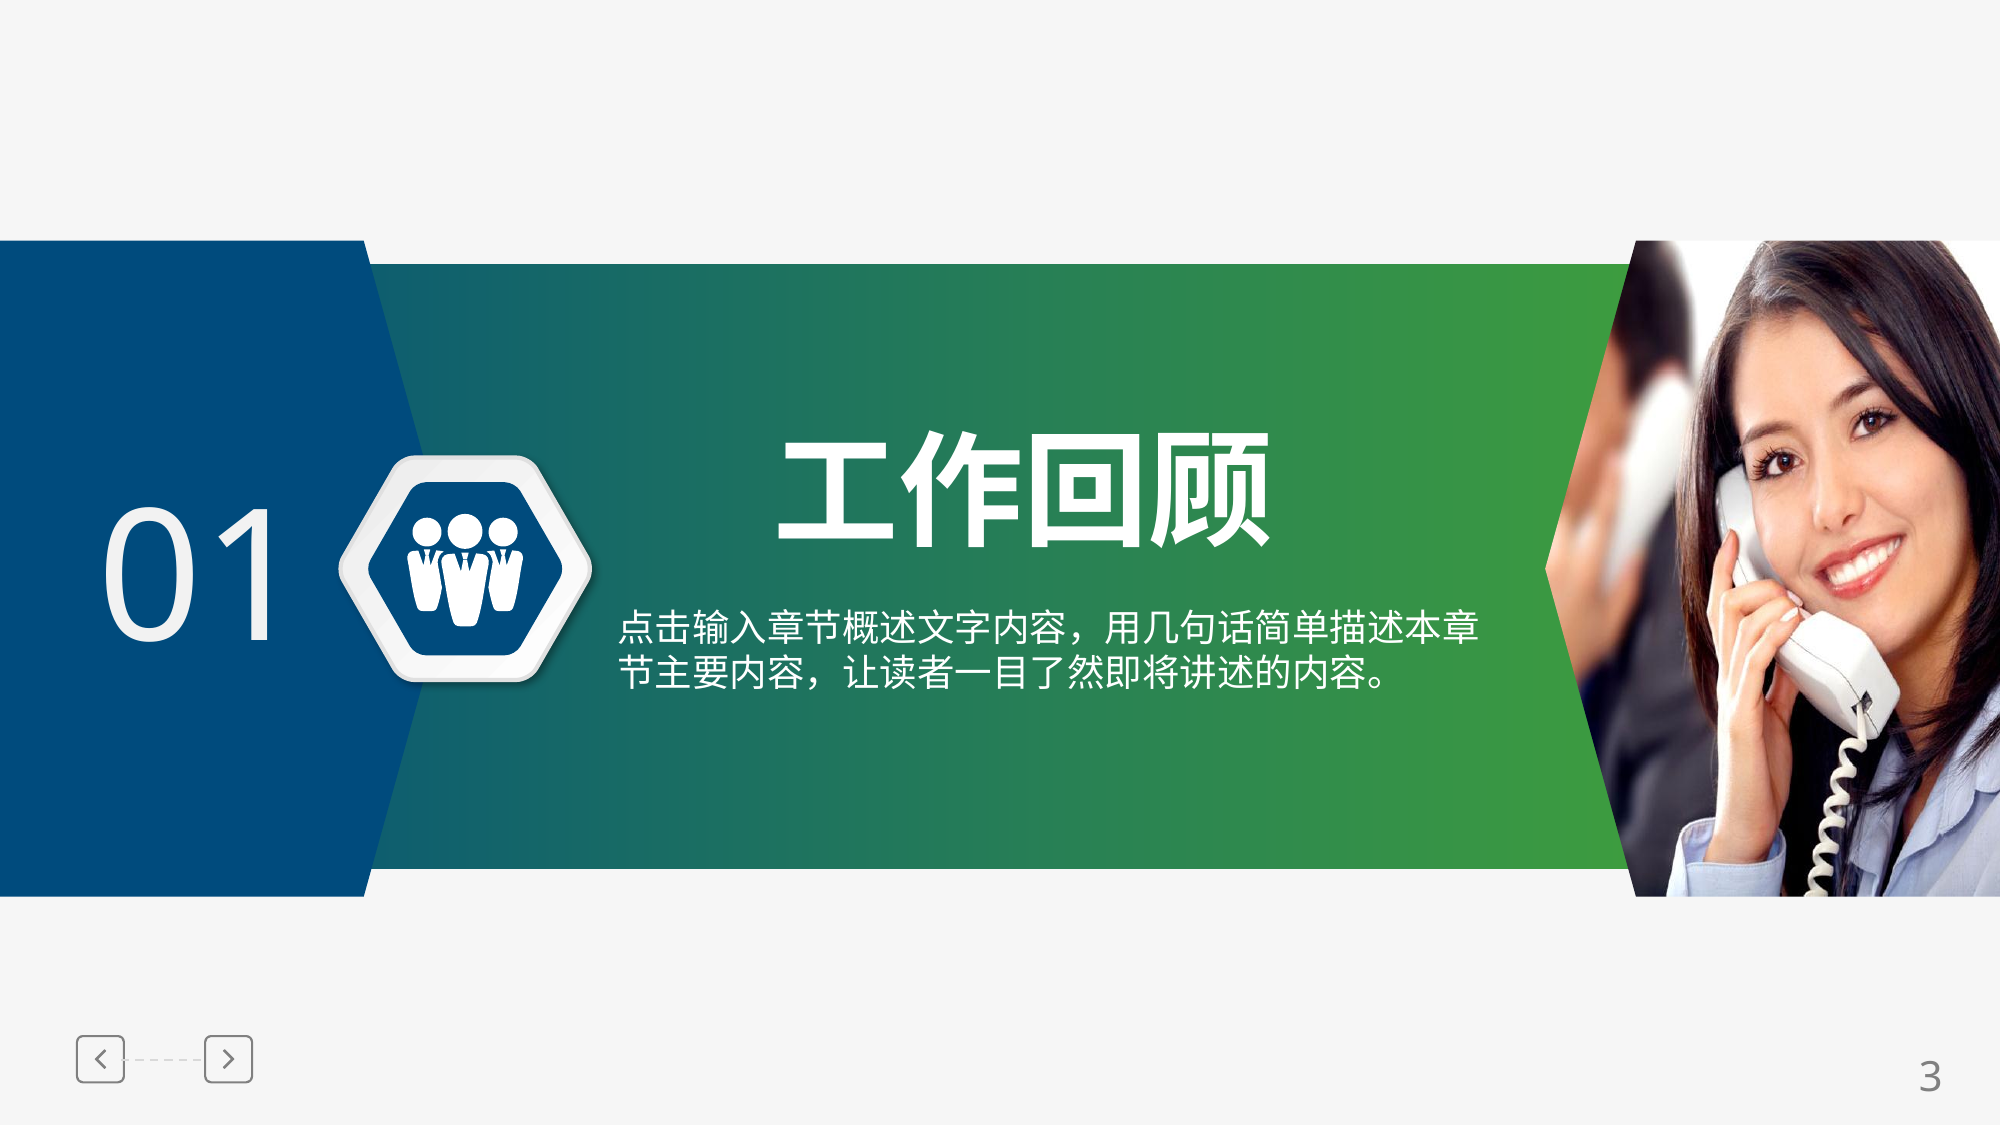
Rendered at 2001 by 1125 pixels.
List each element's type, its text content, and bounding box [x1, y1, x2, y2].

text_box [339, 457, 591, 681]
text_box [602, 403, 1518, 703]
text_box [0, 238, 425, 899]
text_box [373, 263, 1627, 871]
text_box [1543, 238, 2000, 899]
text_box 01 [82, 450, 322, 685]
